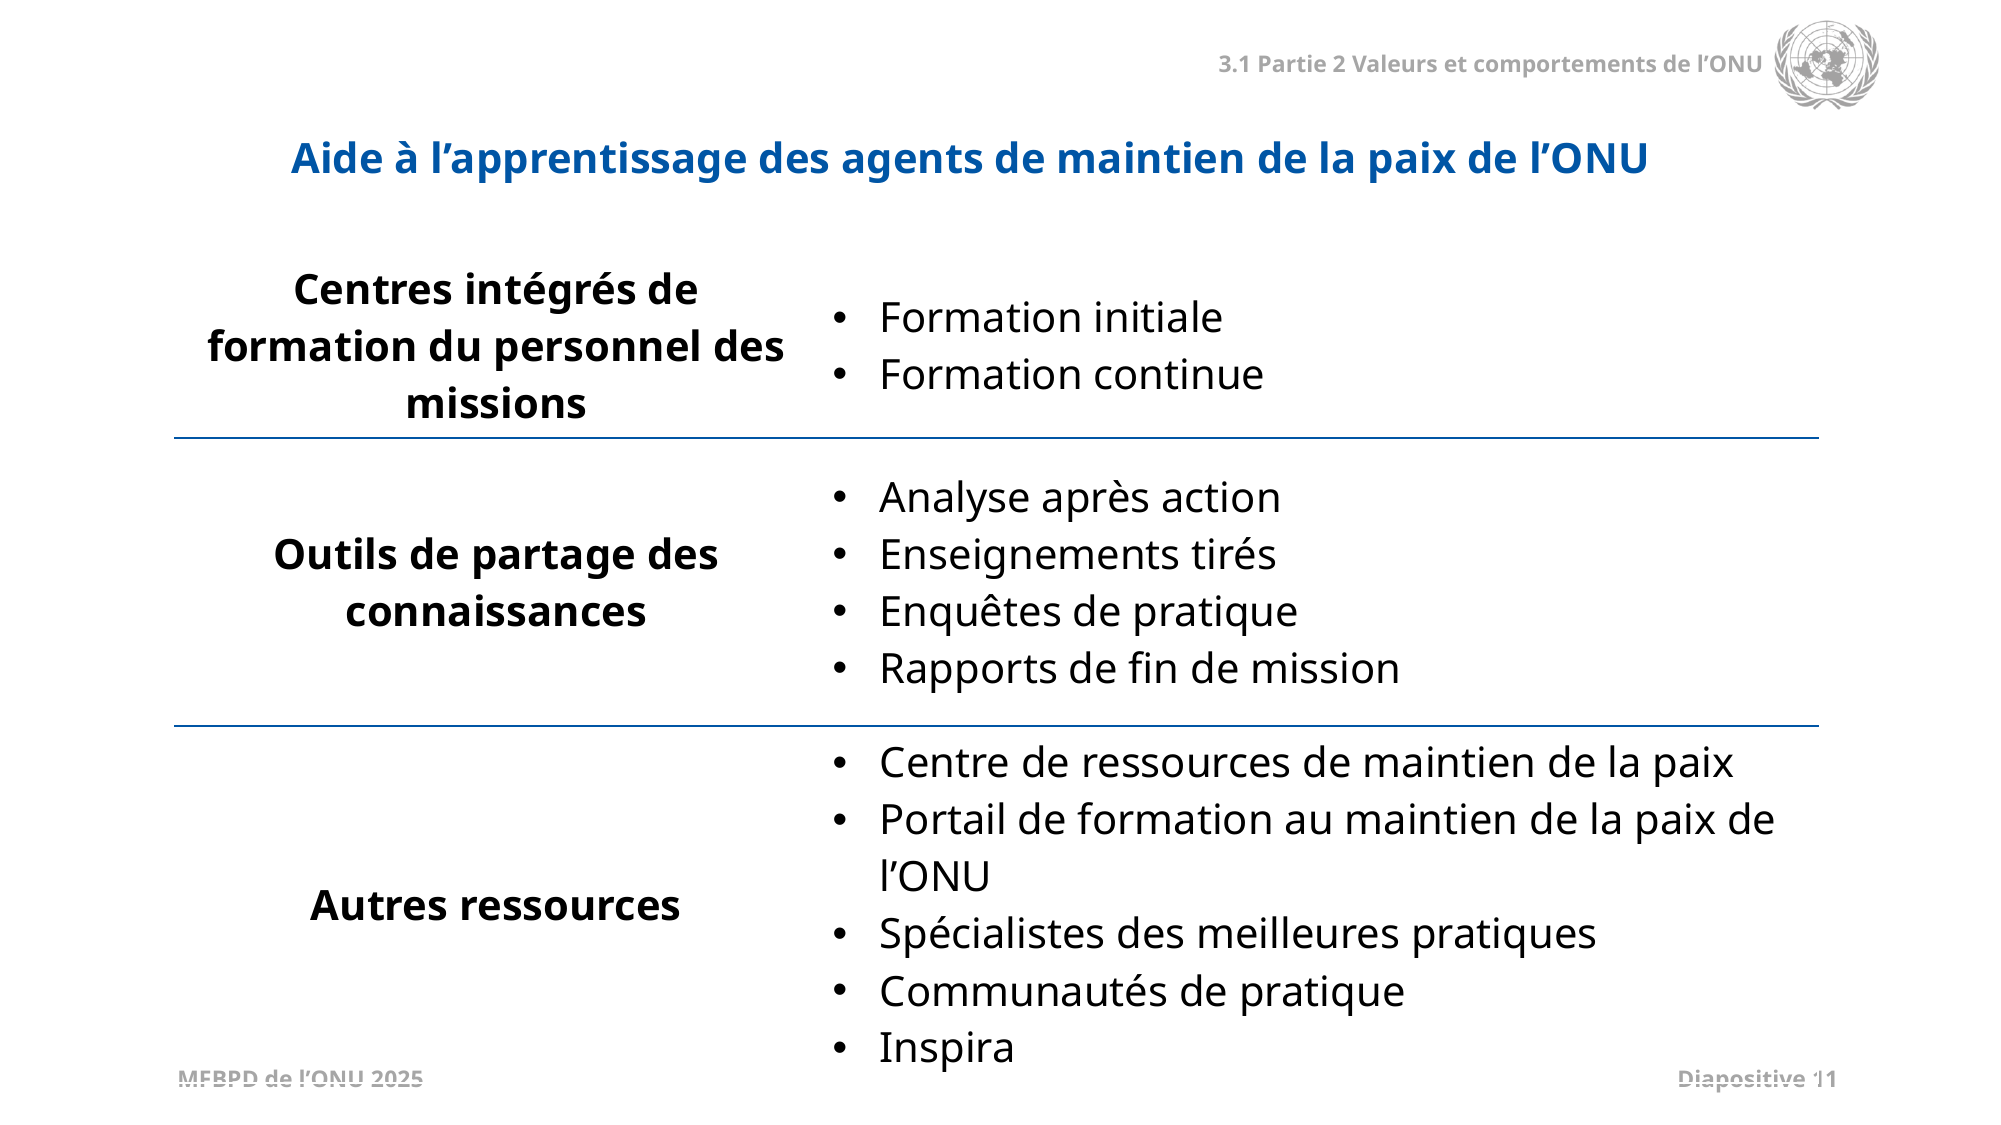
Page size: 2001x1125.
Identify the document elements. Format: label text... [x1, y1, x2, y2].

table_cell Centre de ressources de maintien de la paix Portail de formation au maintien de la paix de l’ONU Spécialistes des meilleures pratiques Communautés de pratique Inspira [819, 727, 1817, 1082]
table_header Formation initiale Formation continue [819, 253, 1817, 437]
text_box Aide à l’apprentissage des agents de maintien de la paix de l’ONU [174, 124, 1767, 190]
table_cell Autres ressources [176, 727, 817, 1082]
table_cell Outils de partage des connaissances [176, 439, 817, 725]
table_header Centres intégrés de formation du personnel des missions [176, 253, 817, 437]
table_cell Analyse après action Enseignements tirés Enquêtes de pratique Rapports de fin de mission [819, 439, 1817, 725]
